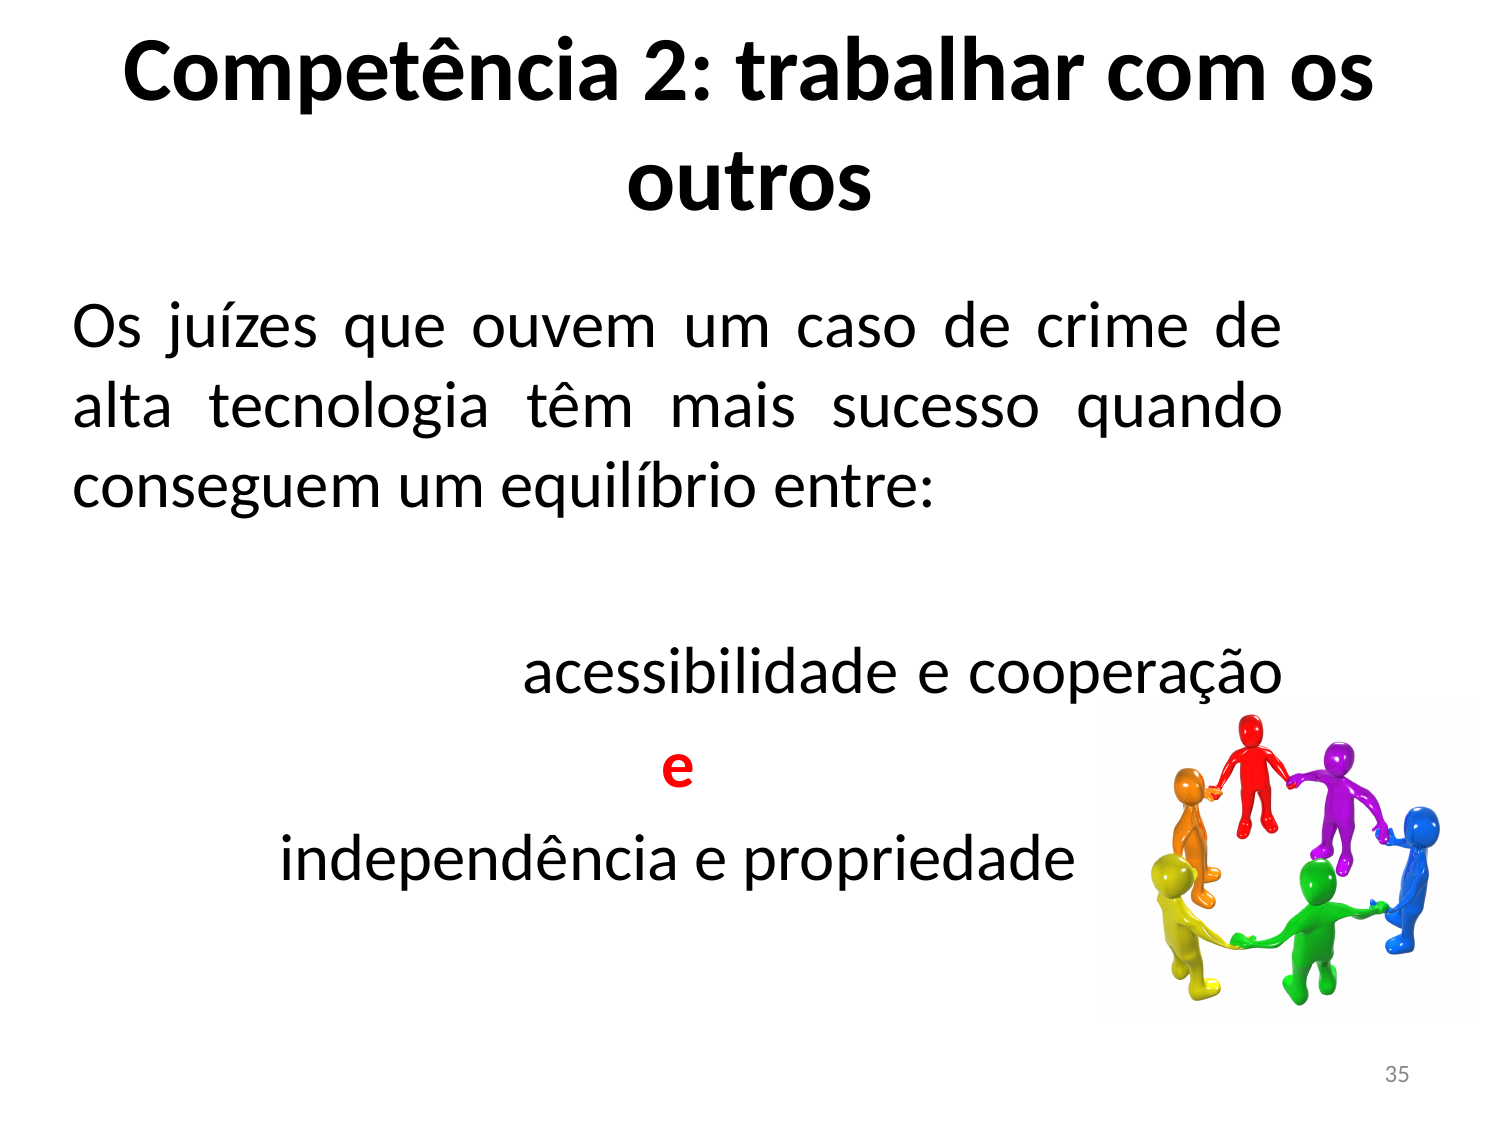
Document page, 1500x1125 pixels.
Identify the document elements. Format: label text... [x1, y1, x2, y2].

slide_number 35 [1074, 1042, 1425, 1103]
text_box Os juízes que ouvem um caso de crime de alta tecnologia têm mais sucesso quando conseguem um equilíbrio entre: acessibilidade e cooperação e independência e propriedade [57, 273, 1300, 1097]
picture [1099, 696, 1479, 1022]
title Competência 2: trabalhar com os outros [75, 24, 1425, 213]
